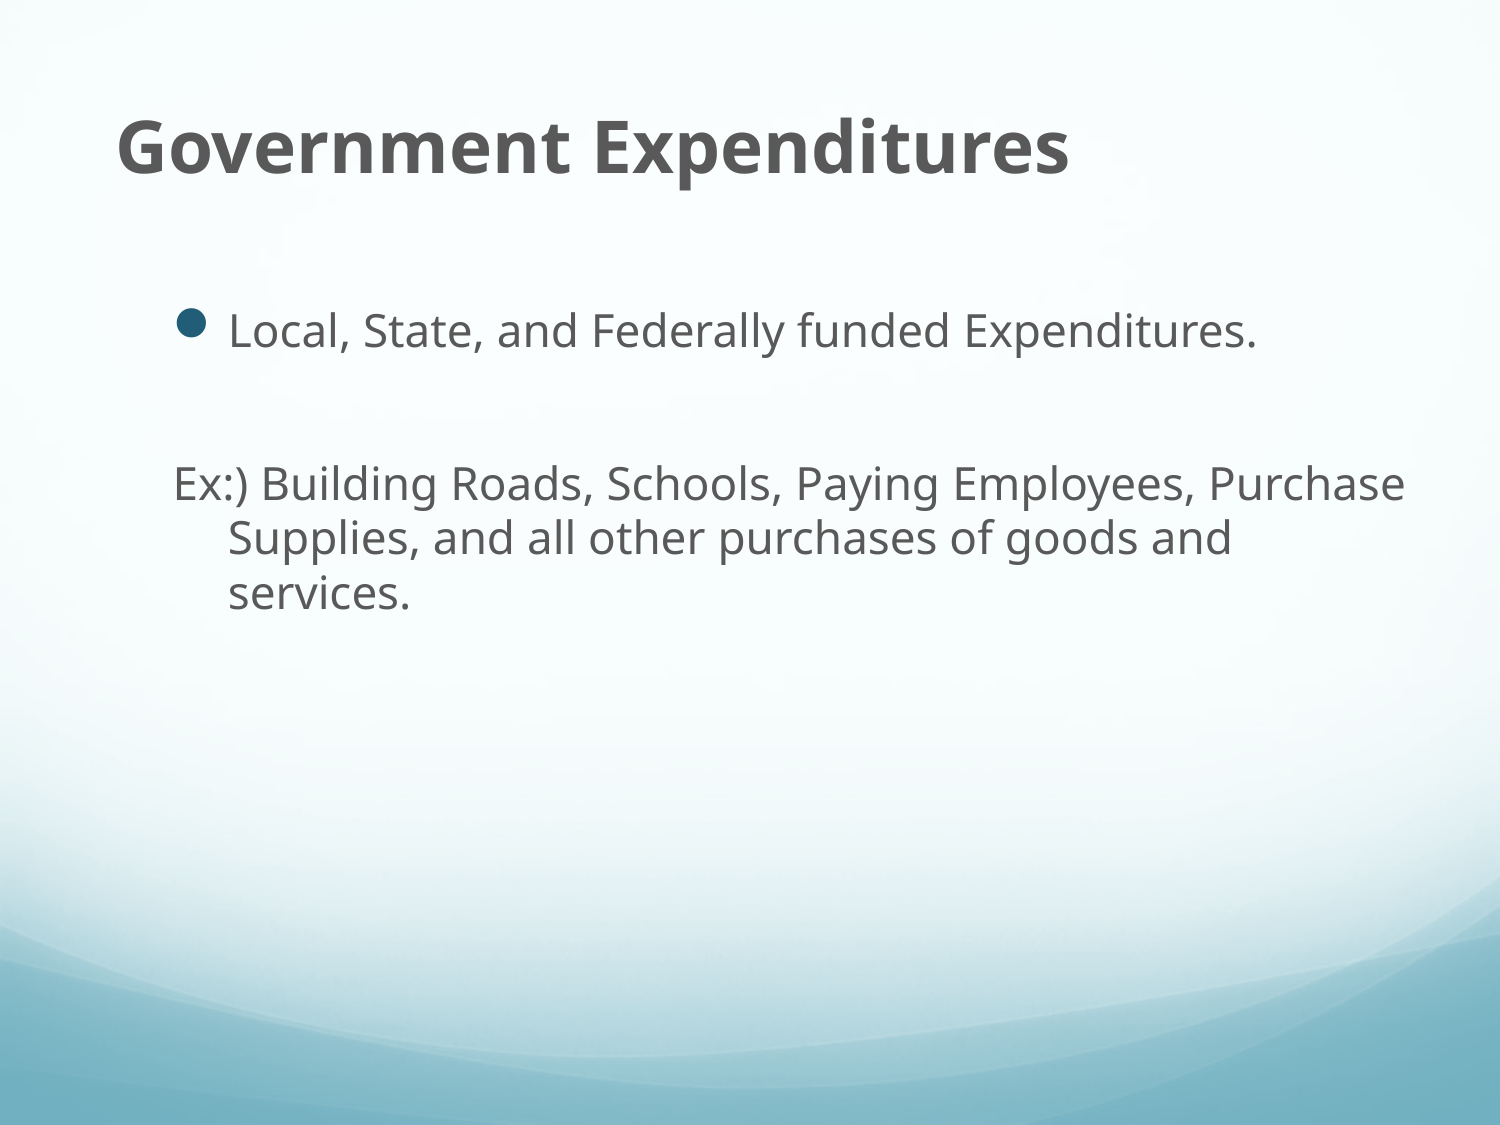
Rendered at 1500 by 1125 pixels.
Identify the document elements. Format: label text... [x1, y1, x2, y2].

list Government Expenditures Local, State, and Federally funded Expenditures. Ex:) Building Roads, Schools, Paying Employees, Purchase Supplies, and all other purchases of goods and services. [100, 92, 1438, 831]
